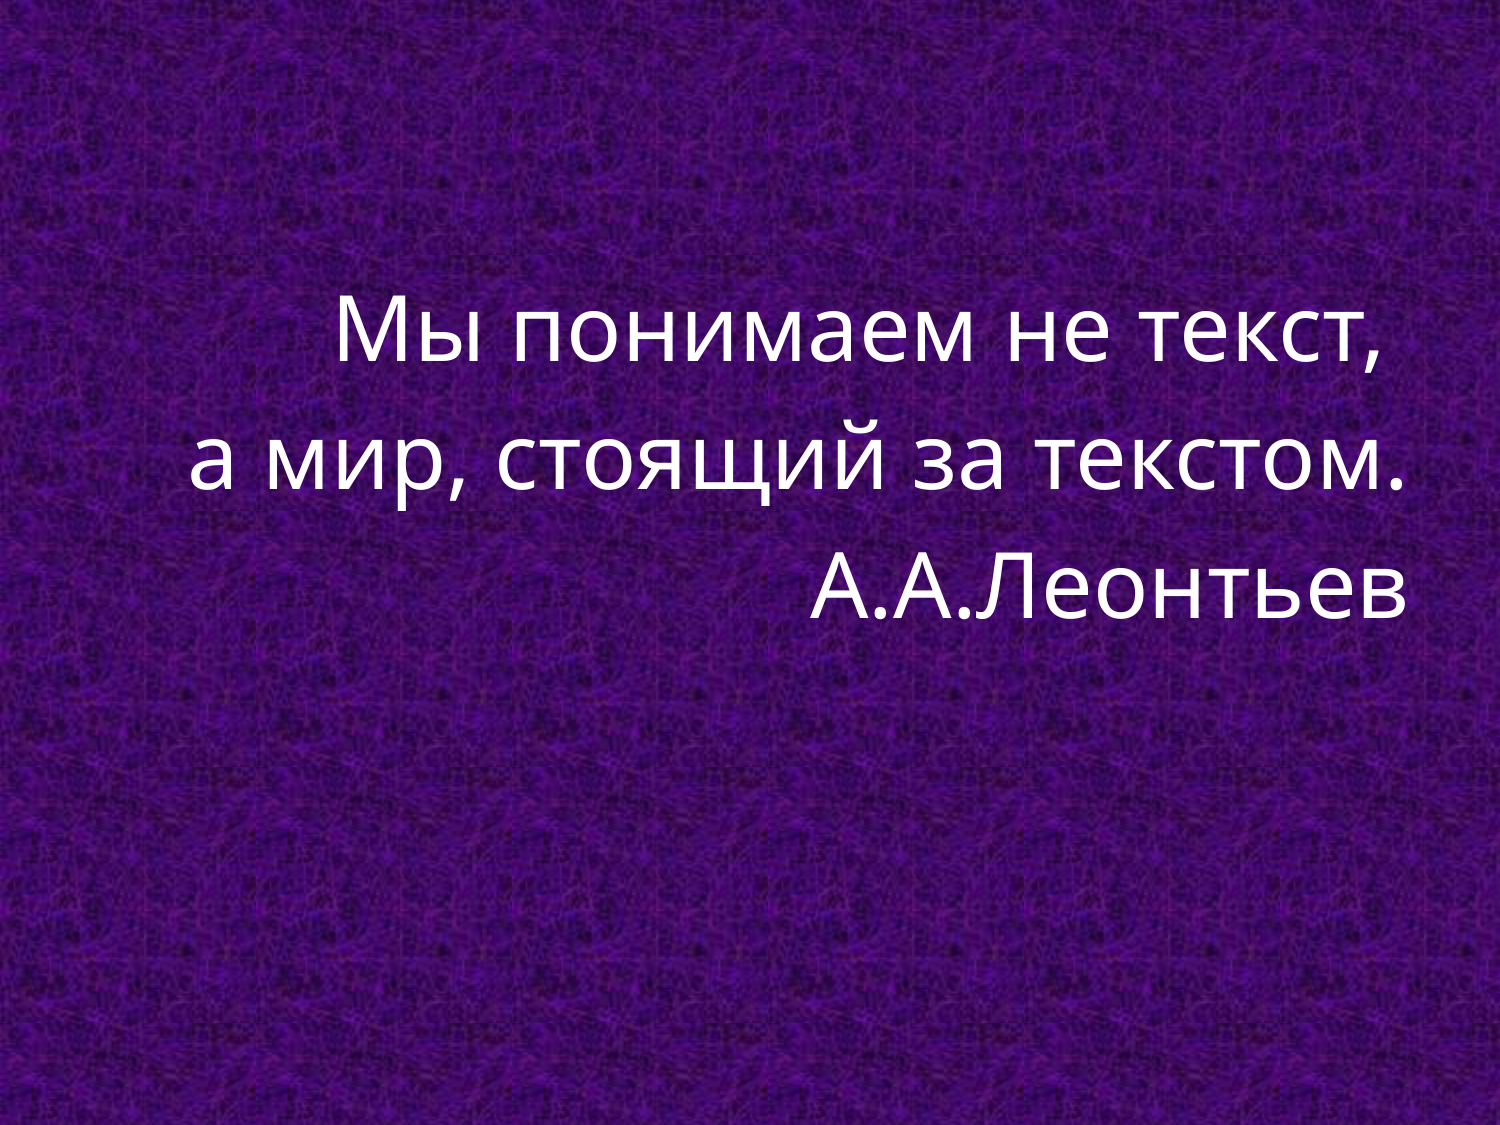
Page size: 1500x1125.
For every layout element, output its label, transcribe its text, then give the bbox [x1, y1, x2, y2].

list Мы понимаем не текст, а мир, стоящий за текстом. А.А.Леонтьев [75, 262, 1425, 1035]
picture [0, 0, 1500, 1125]
